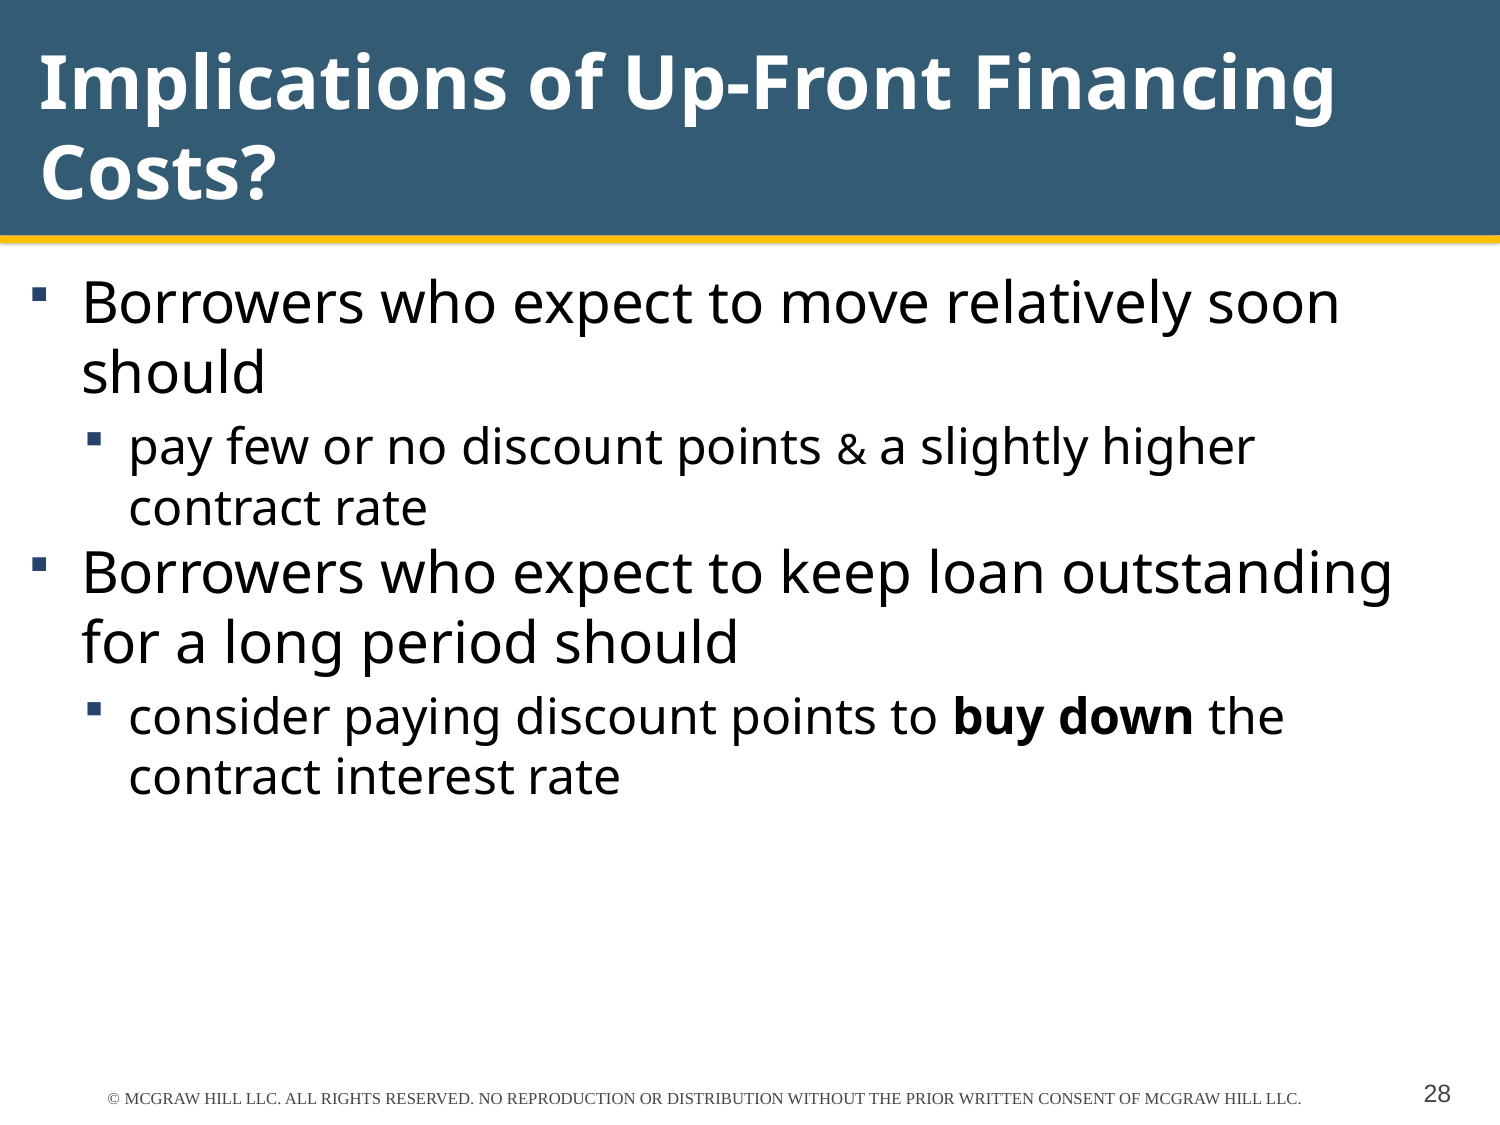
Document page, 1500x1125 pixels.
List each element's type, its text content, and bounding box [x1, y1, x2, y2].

slide_number 28 [1345, 1062, 1467, 1108]
title Implications of Up-Front Financing Costs? [24, 24, 1438, 225]
footer © MCGRAW HILL LLC. ALL RIGHTS RESERVED. NO REPRODUCTION OR DISTRIBUTION WITHOUT THE PRIOR WRITTEN CONSENT OF MCGRAW HILL LLC. [75, 1062, 1337, 1108]
list Borrowers who expect to move relatively soon should pay few or no discount points & a slightly higher contract rate Borrowers who expect to keep loan outstanding for a long period should consider paying discount points to buy down the contract interest rate [0, 249, 1467, 994]
